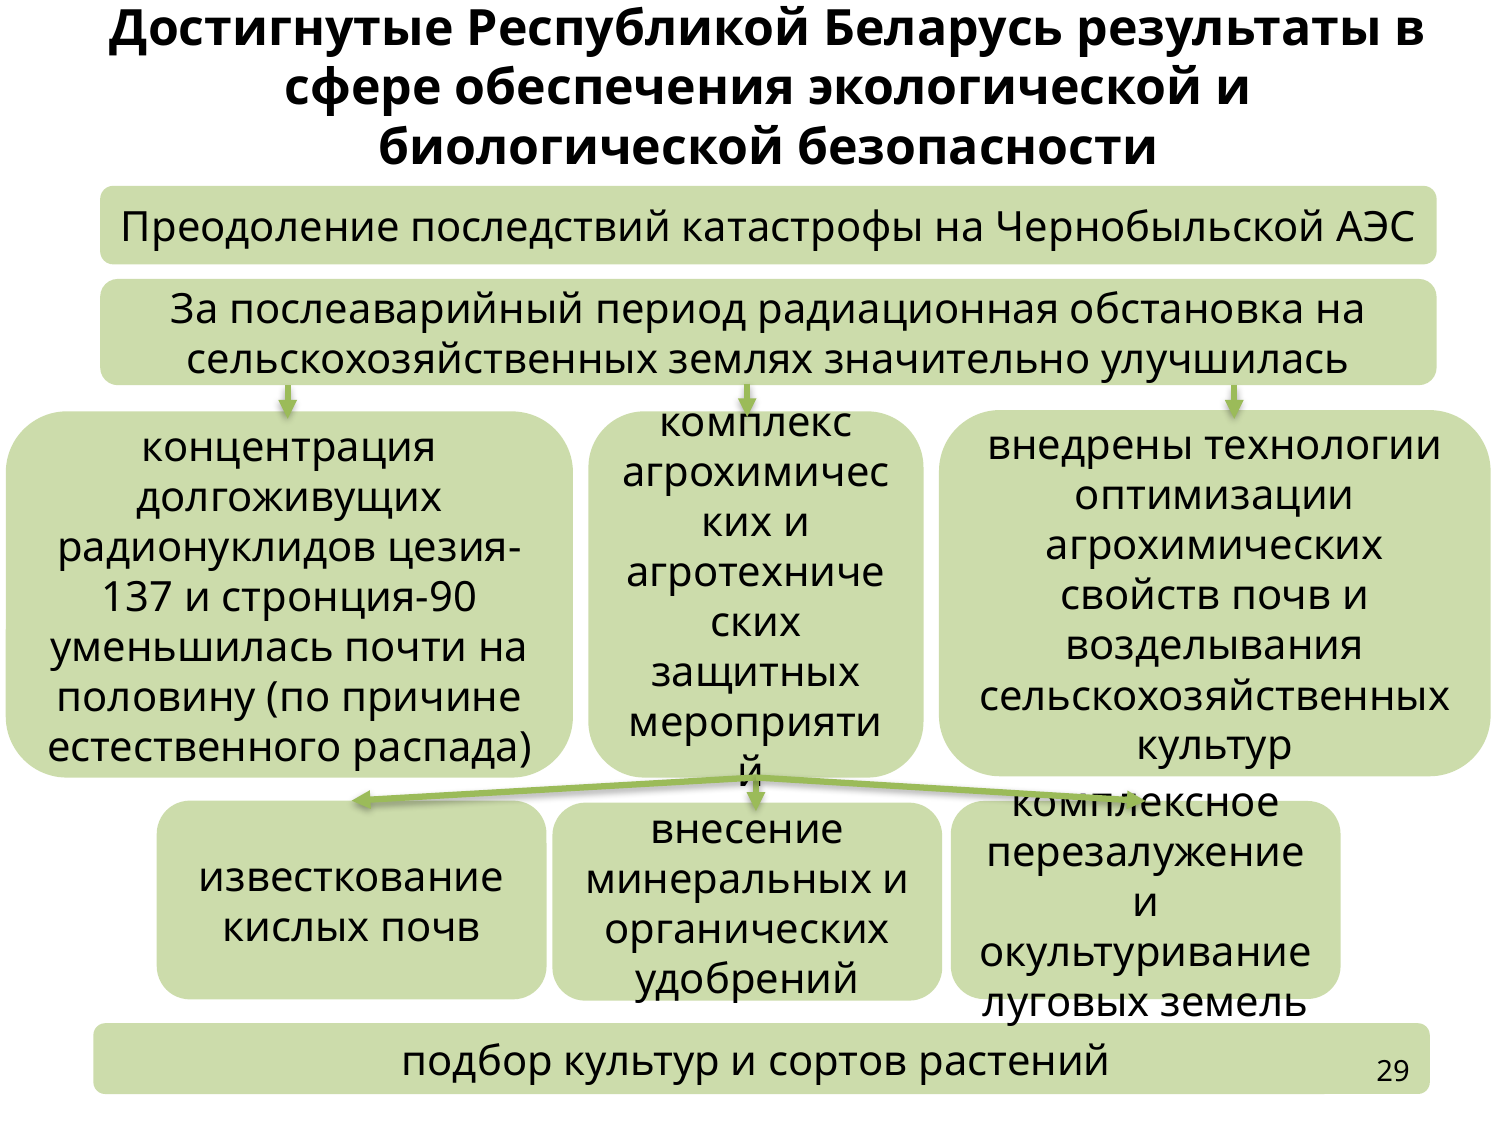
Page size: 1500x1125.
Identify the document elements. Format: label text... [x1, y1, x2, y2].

text_box концентрация долгоживущих радионуклидов цезия-137 и стронция-90 уменьшилась почти на половину (по причине естественного распада) [5, 411, 573, 778]
text_box комплексное перезалужение и окультуривание луговых земель [950, 800, 1341, 1000]
text_box внедрены технологии оптимизации агрохимических свойств почв и возделывания сельскохозяйственных культур [938, 410, 1491, 777]
text_box Достигнутые Республикой Беларусь результаты в сфере обеспечения экологической и биологической безопасности [93, 0, 1444, 172]
text_box внесение минеральных и органических удобрений [552, 809, 943, 1001]
text_box Преодоление последствий катастрофы на Чернобыльской АЭС [100, 185, 1437, 265]
text_box подбор культур и сортов растений [93, 1023, 1430, 1095]
text_box За послеаварийный период радиационная обстановка на сельскохозяйственных землях значительно улучшилась [100, 278, 1437, 386]
text_box комплекс агрохимических и агротехнических защитных мероприятий [588, 411, 924, 775]
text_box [755, 777, 1146, 802]
text_box известкование кислых почв [156, 800, 547, 1000]
slide_number 29 [1074, 1042, 1425, 1103]
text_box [351, 777, 753, 801]
